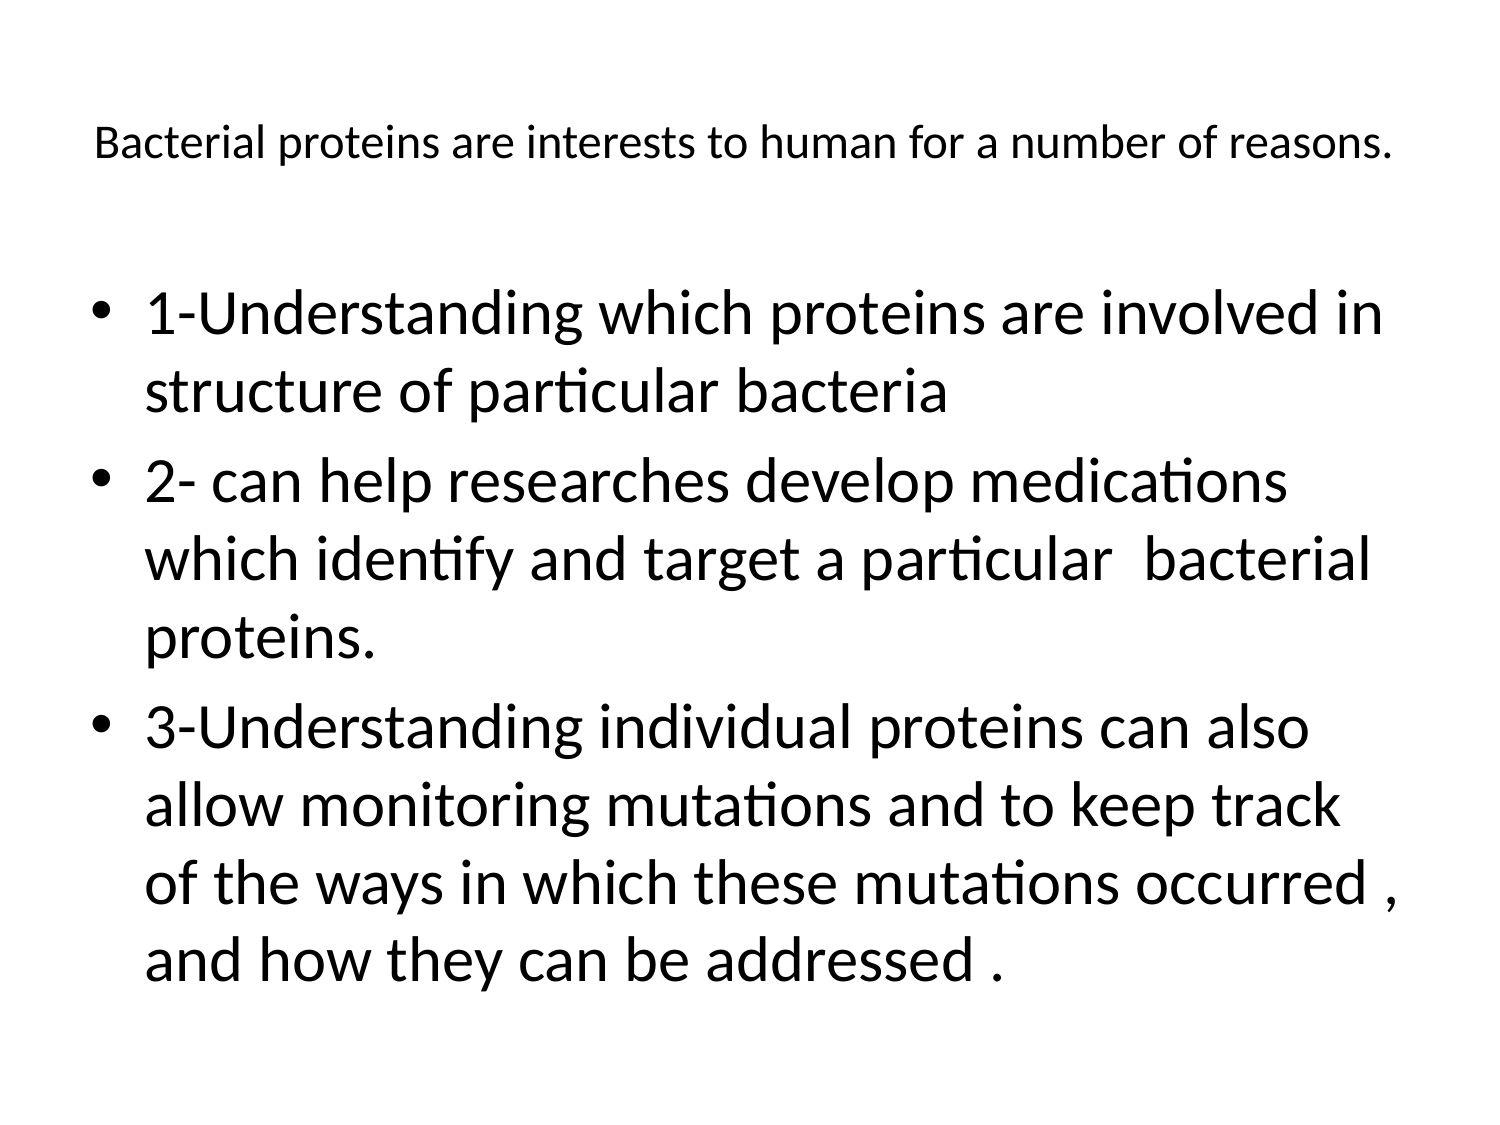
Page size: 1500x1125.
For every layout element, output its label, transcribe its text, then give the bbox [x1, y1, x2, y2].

list 1-Understanding which proteins are involved in structure of particular bacteria 2- can help researches develop medications which identify and target a particular bacterial proteins. 3-Understanding individual proteins can also allow monitoring mutations and to keep track of the ways in which these mutations occurred , and how they can be addressed . [75, 262, 1425, 1005]
title Bacterial proteins are interests to human for a number of reasons. [75, 75, 1425, 262]
